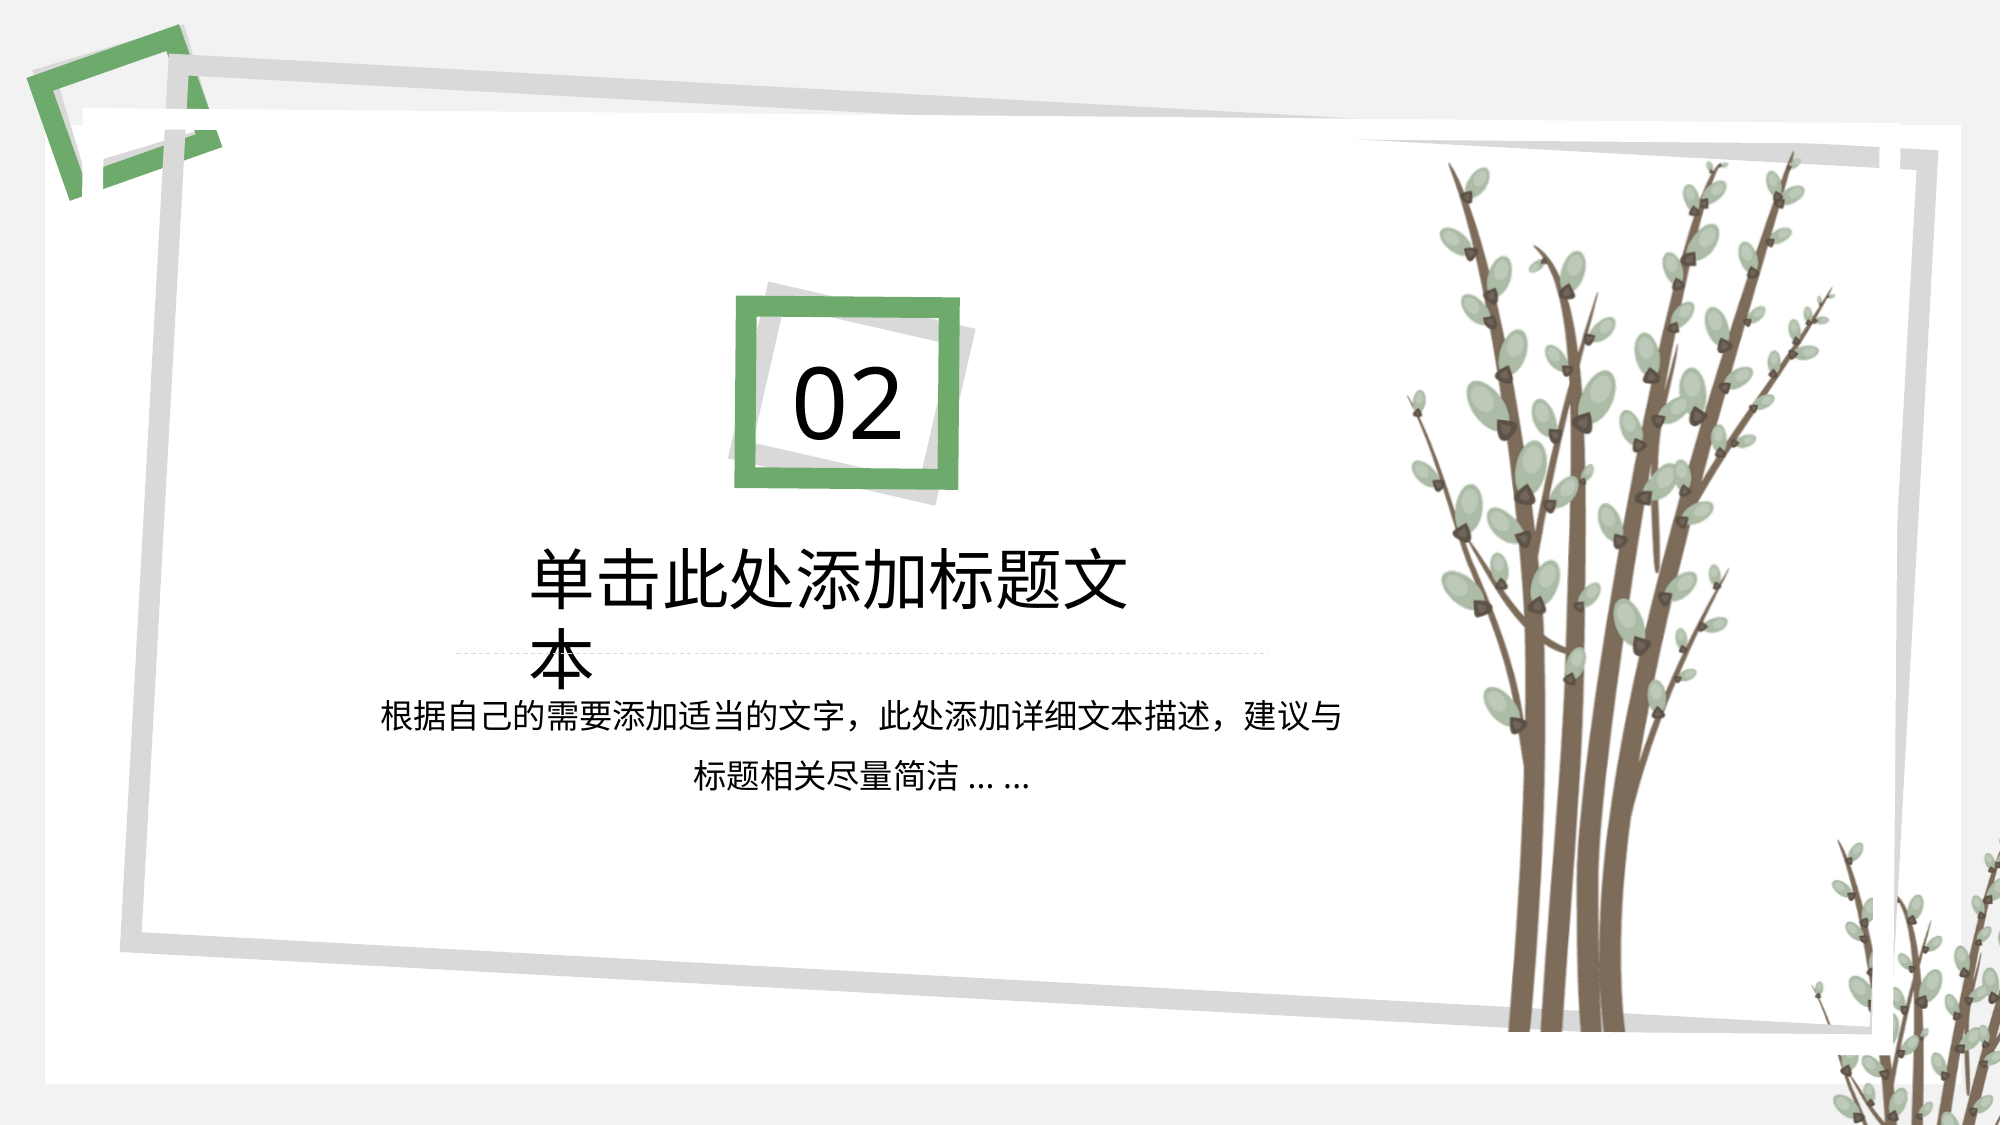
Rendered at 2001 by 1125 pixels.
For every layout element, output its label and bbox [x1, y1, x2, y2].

picture [1771, 782, 2000, 1125]
text_box [745, 306, 949, 479]
picture [1342, 71, 1901, 1032]
text_box [89, 109, 1904, 1038]
